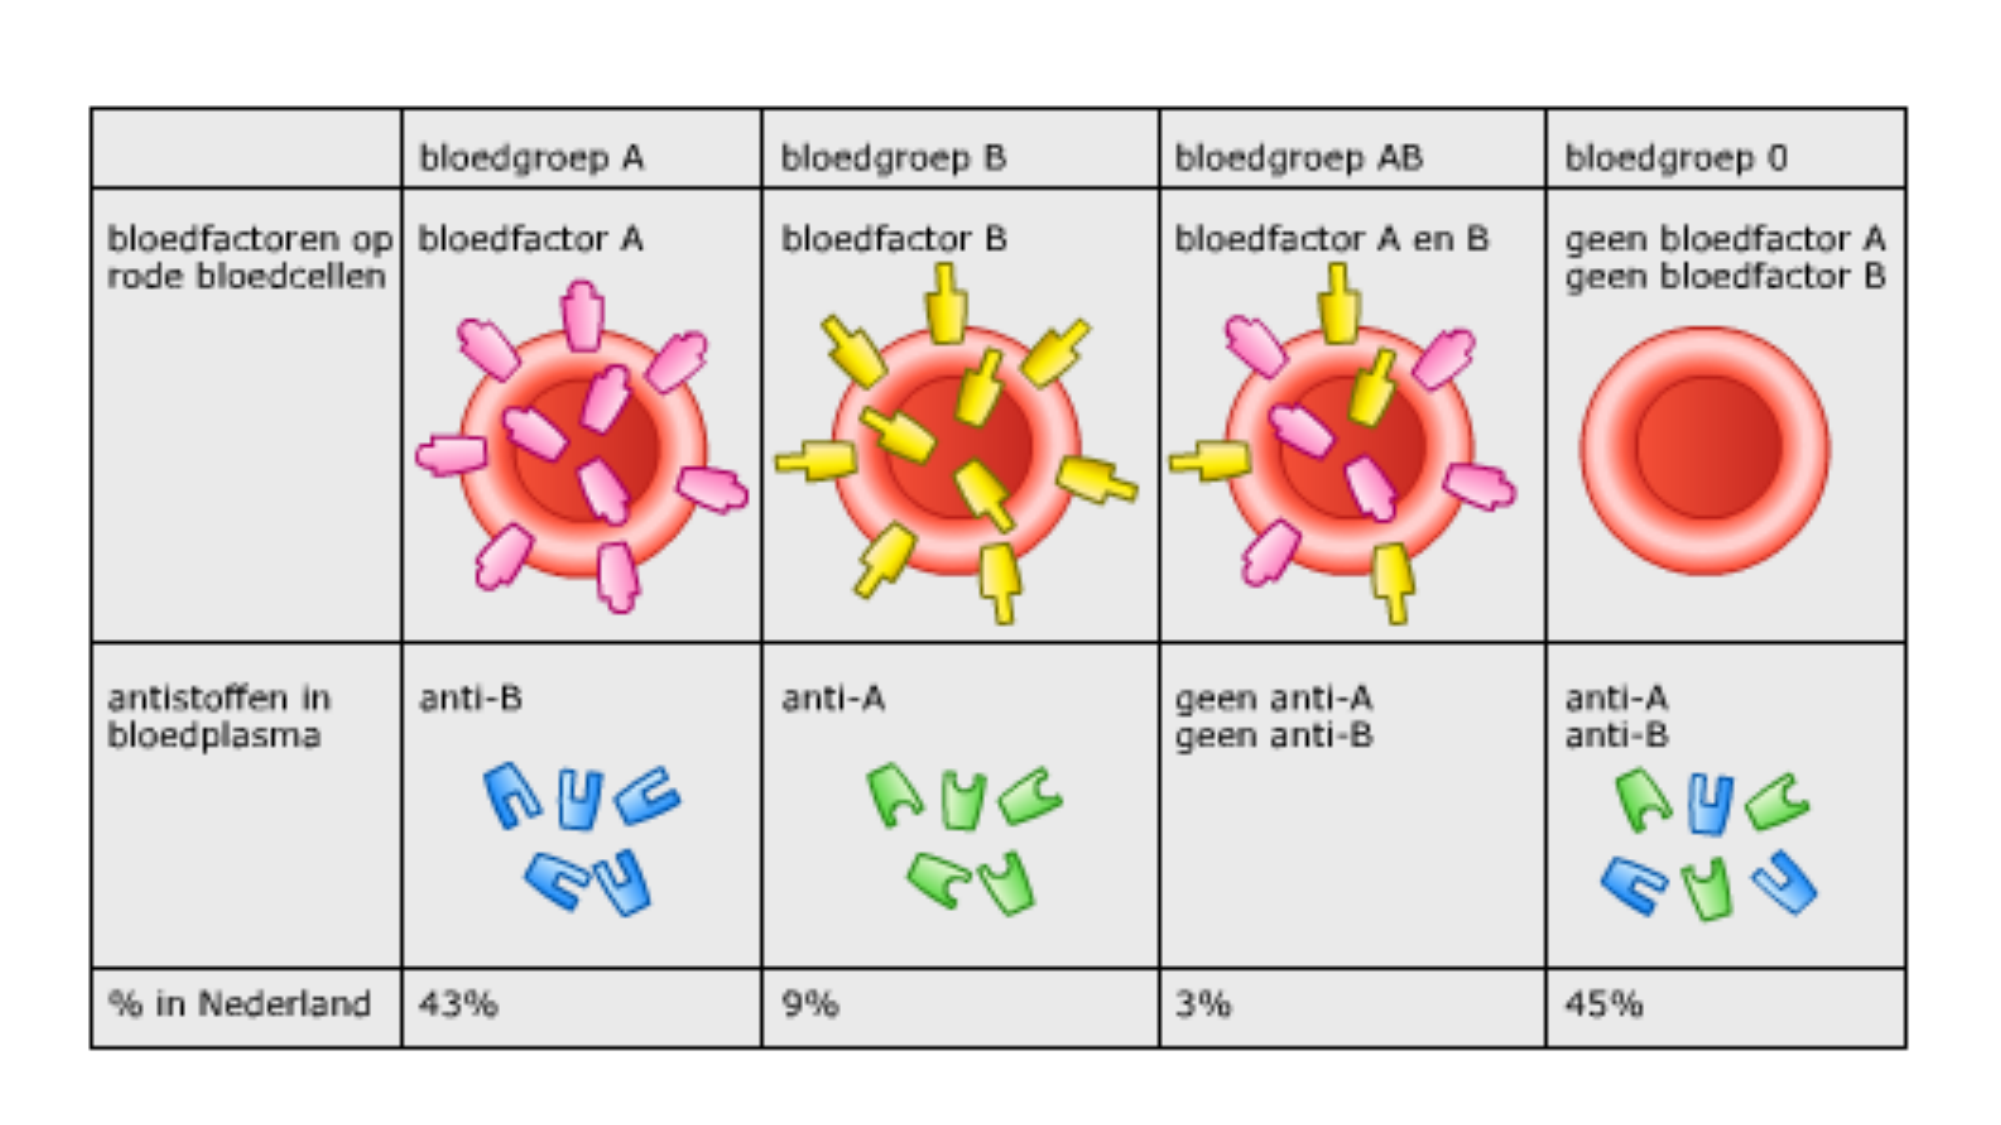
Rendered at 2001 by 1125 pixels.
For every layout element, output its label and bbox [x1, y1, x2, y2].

picture [87, 70, 1913, 1055]
